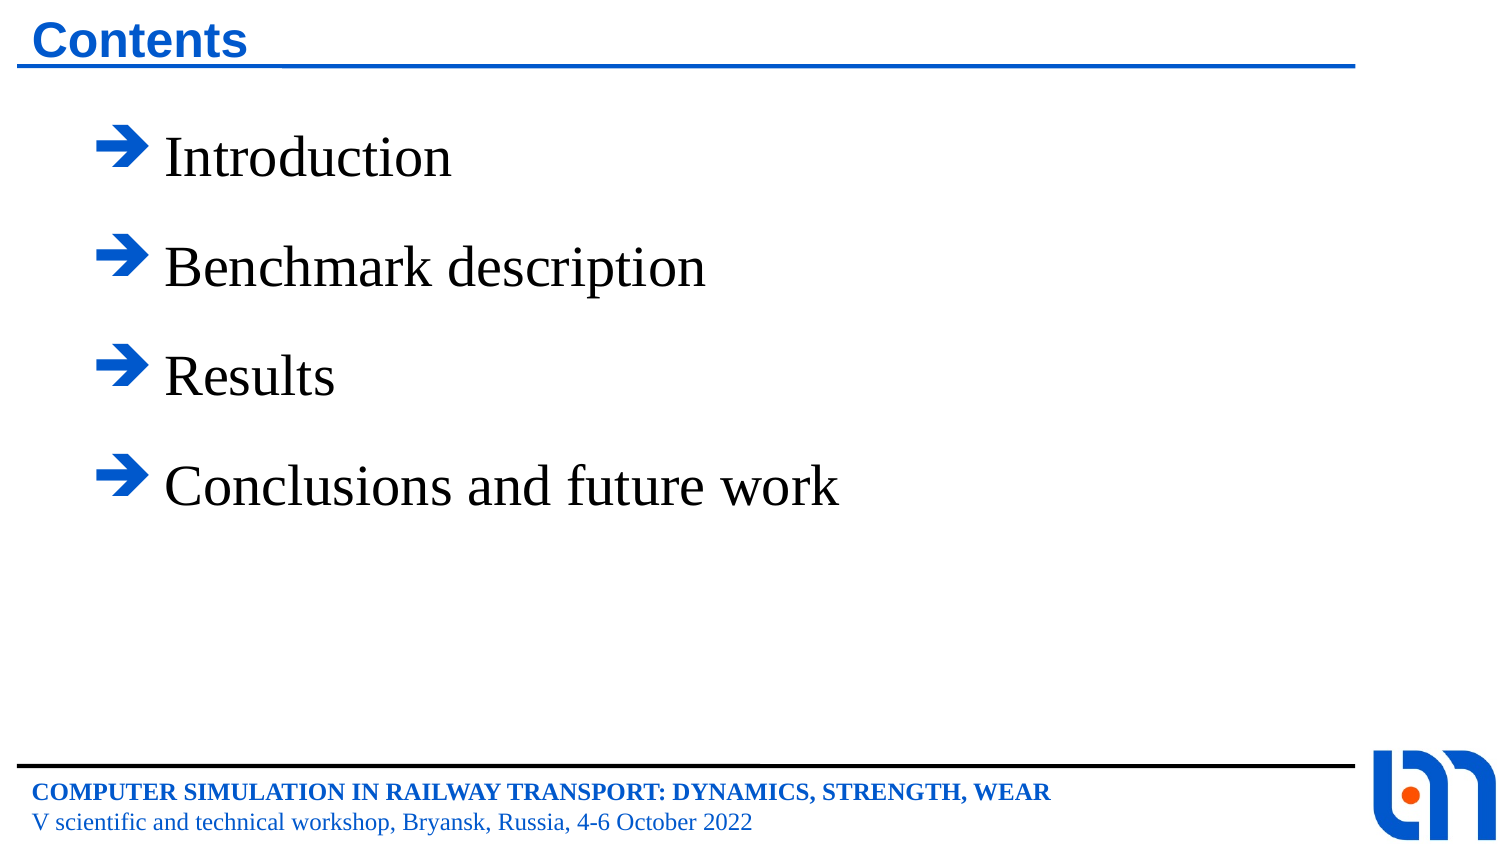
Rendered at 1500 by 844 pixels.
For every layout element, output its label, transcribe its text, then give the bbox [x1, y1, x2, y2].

text_box Contents [17, 0, 1385, 64]
text_box Introduction Benchmark description Results Conclusions and future work [76, 82, 1085, 660]
picture [1369, 744, 1500, 844]
